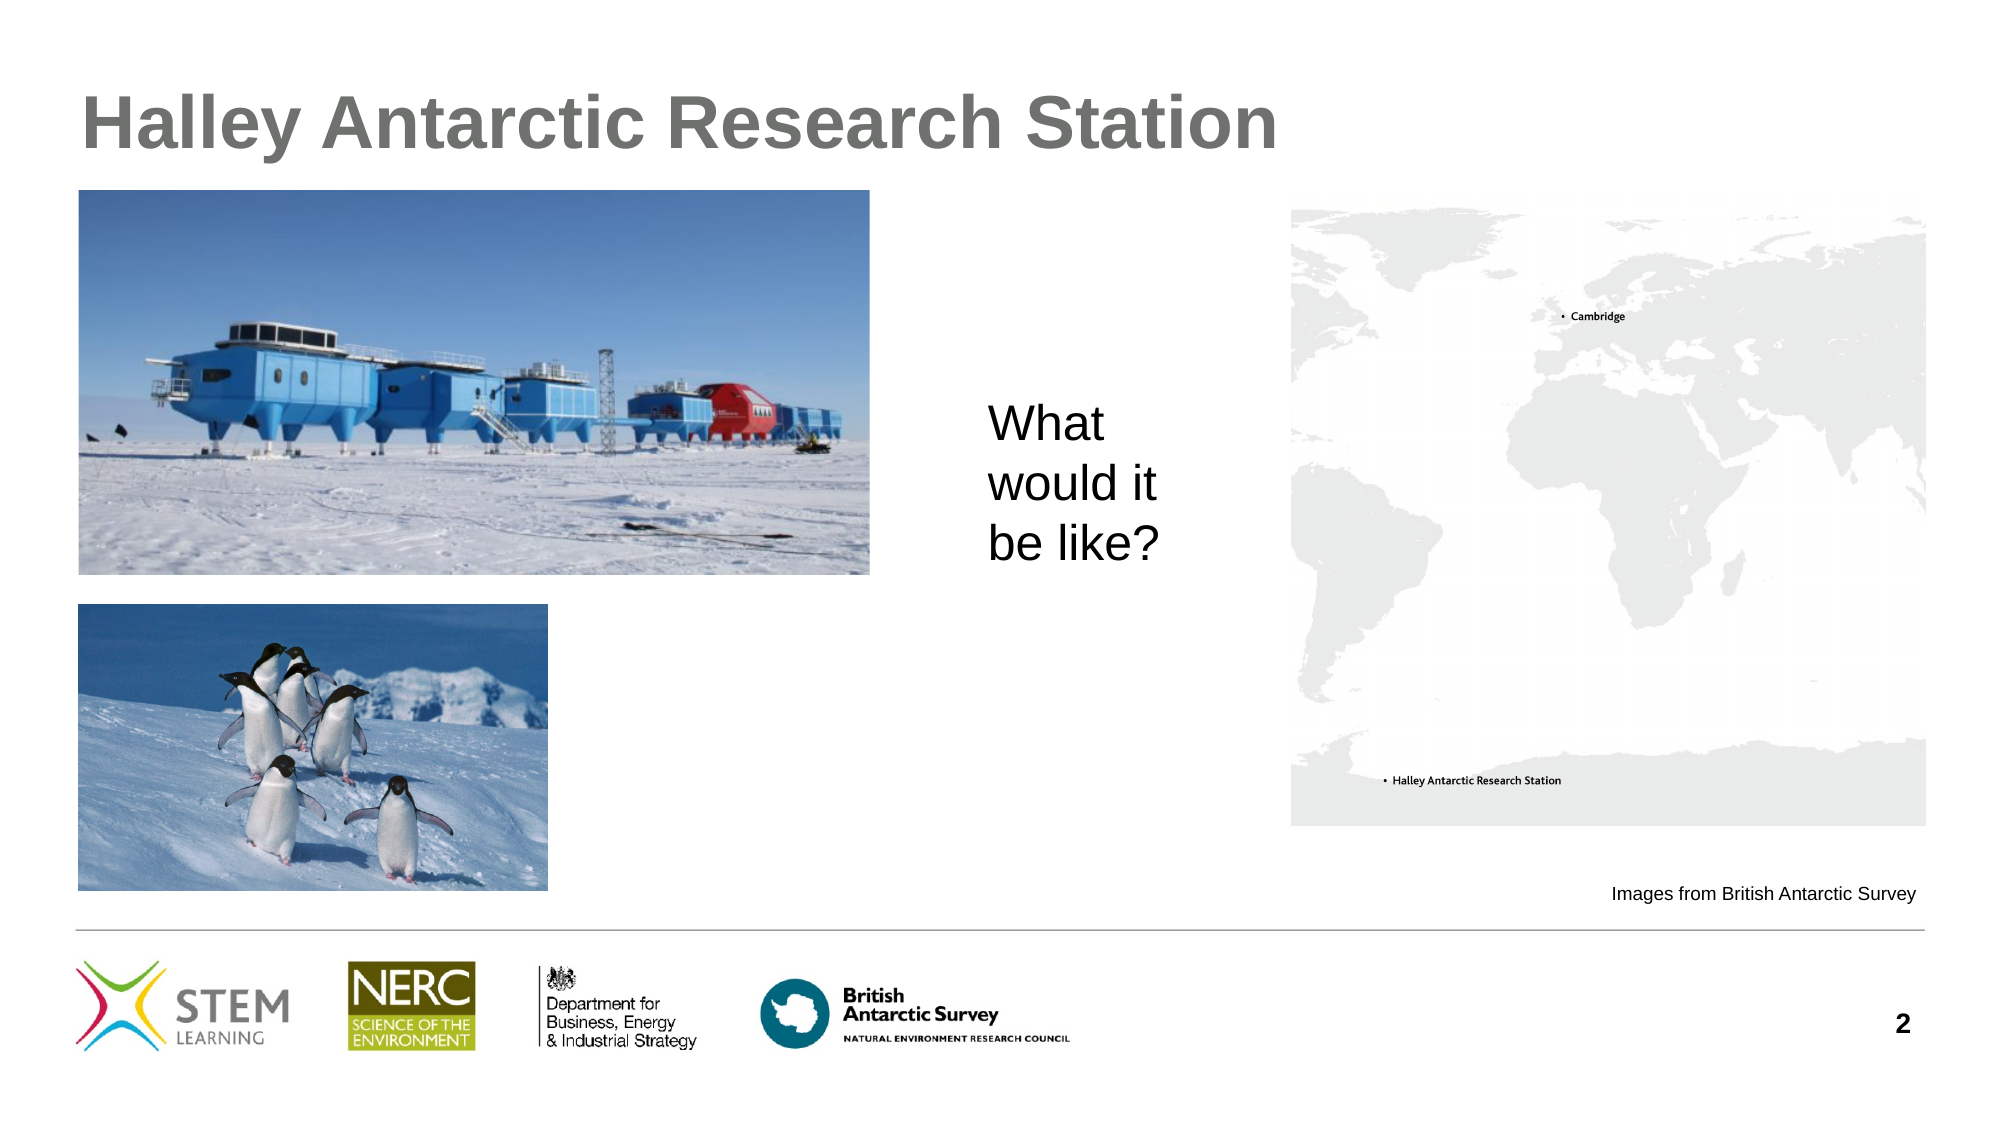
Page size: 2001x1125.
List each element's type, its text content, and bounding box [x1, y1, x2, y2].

slide_number 2 [1555, 999, 1926, 1045]
title Halley Antarctic Research Station [66, 44, 1310, 193]
picture [37, 604, 1965, 1105]
list What would it be like? [972, 382, 1188, 585]
text_box Images from British Antarctic Survey [1596, 873, 1945, 917]
picture [1290, 190, 1927, 827]
picture [78, 190, 870, 575]
